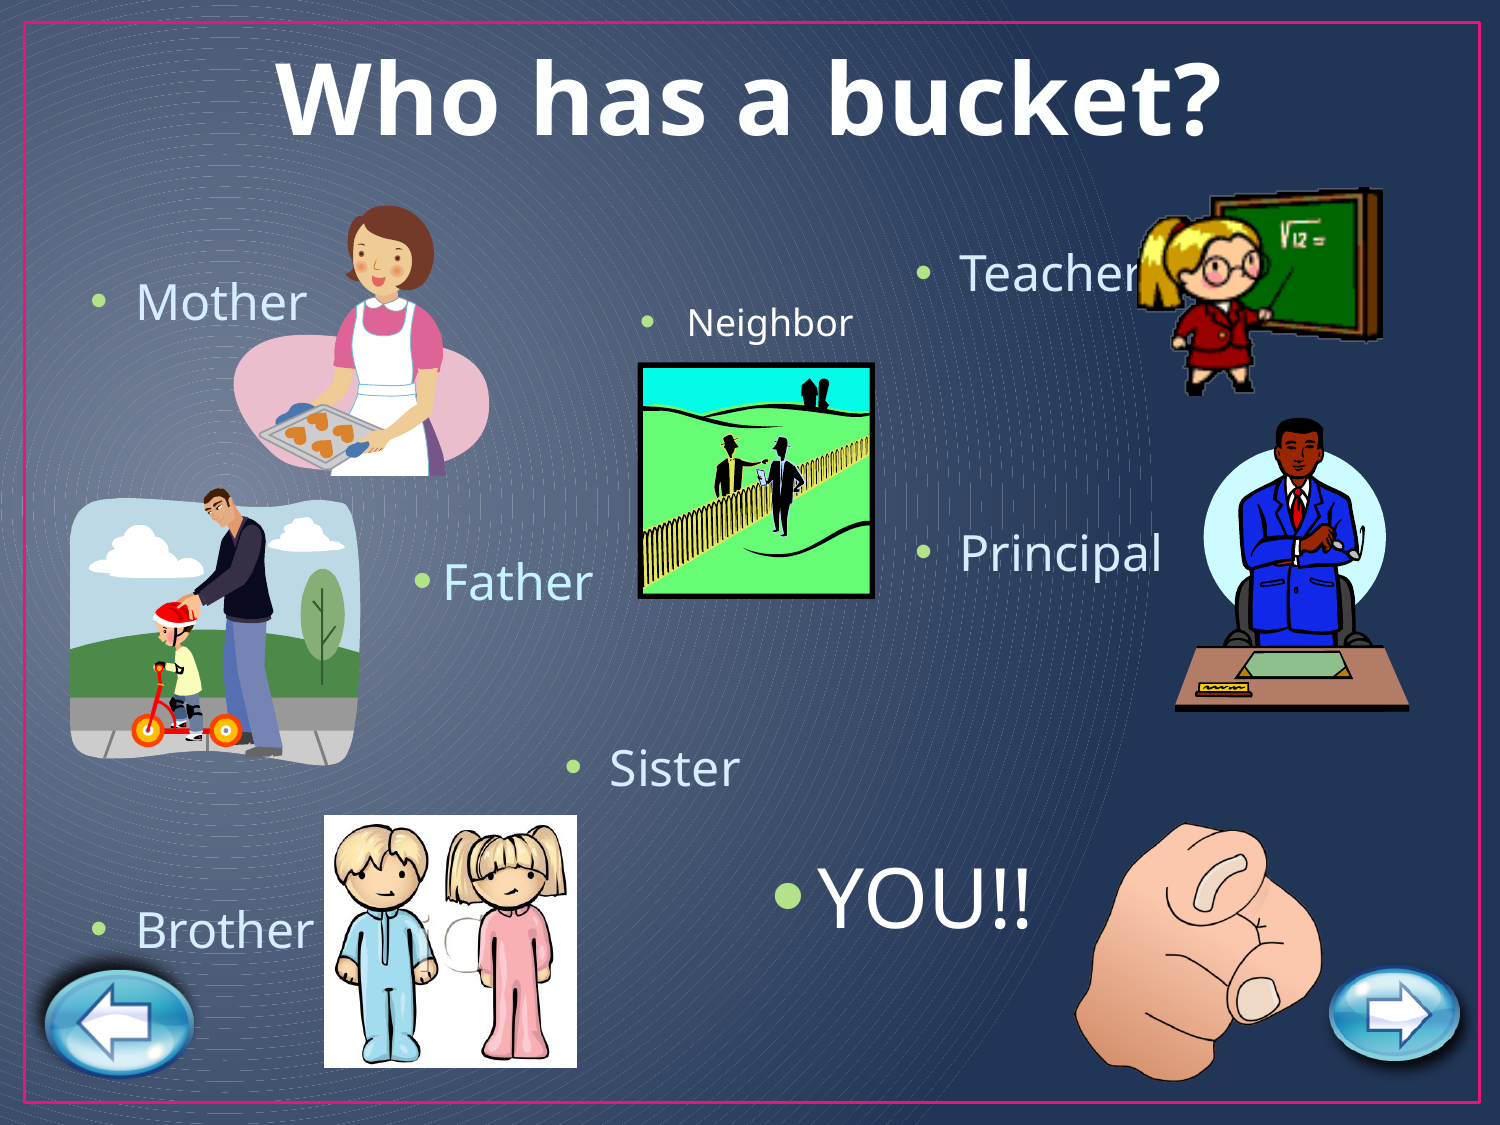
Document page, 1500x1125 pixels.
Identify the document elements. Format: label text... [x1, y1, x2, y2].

list Mother Father Brother [75, 262, 638, 1005]
text_box Neighbor [624, 291, 894, 352]
picture [1174, 417, 1410, 713]
picture [1074, 822, 1477, 1095]
picture [24, 930, 213, 1119]
text_box YOU!! [756, 837, 1067, 953]
picture [1137, 187, 1383, 396]
title Who has a bucket? [75, 45, 1425, 163]
picture [637, 362, 876, 599]
picture [233, 205, 490, 477]
text_box Sister [549, 728, 788, 804]
picture [68, 486, 362, 767]
text_box Teacher Principal [899, 234, 1275, 730]
picture [324, 815, 577, 1068]
